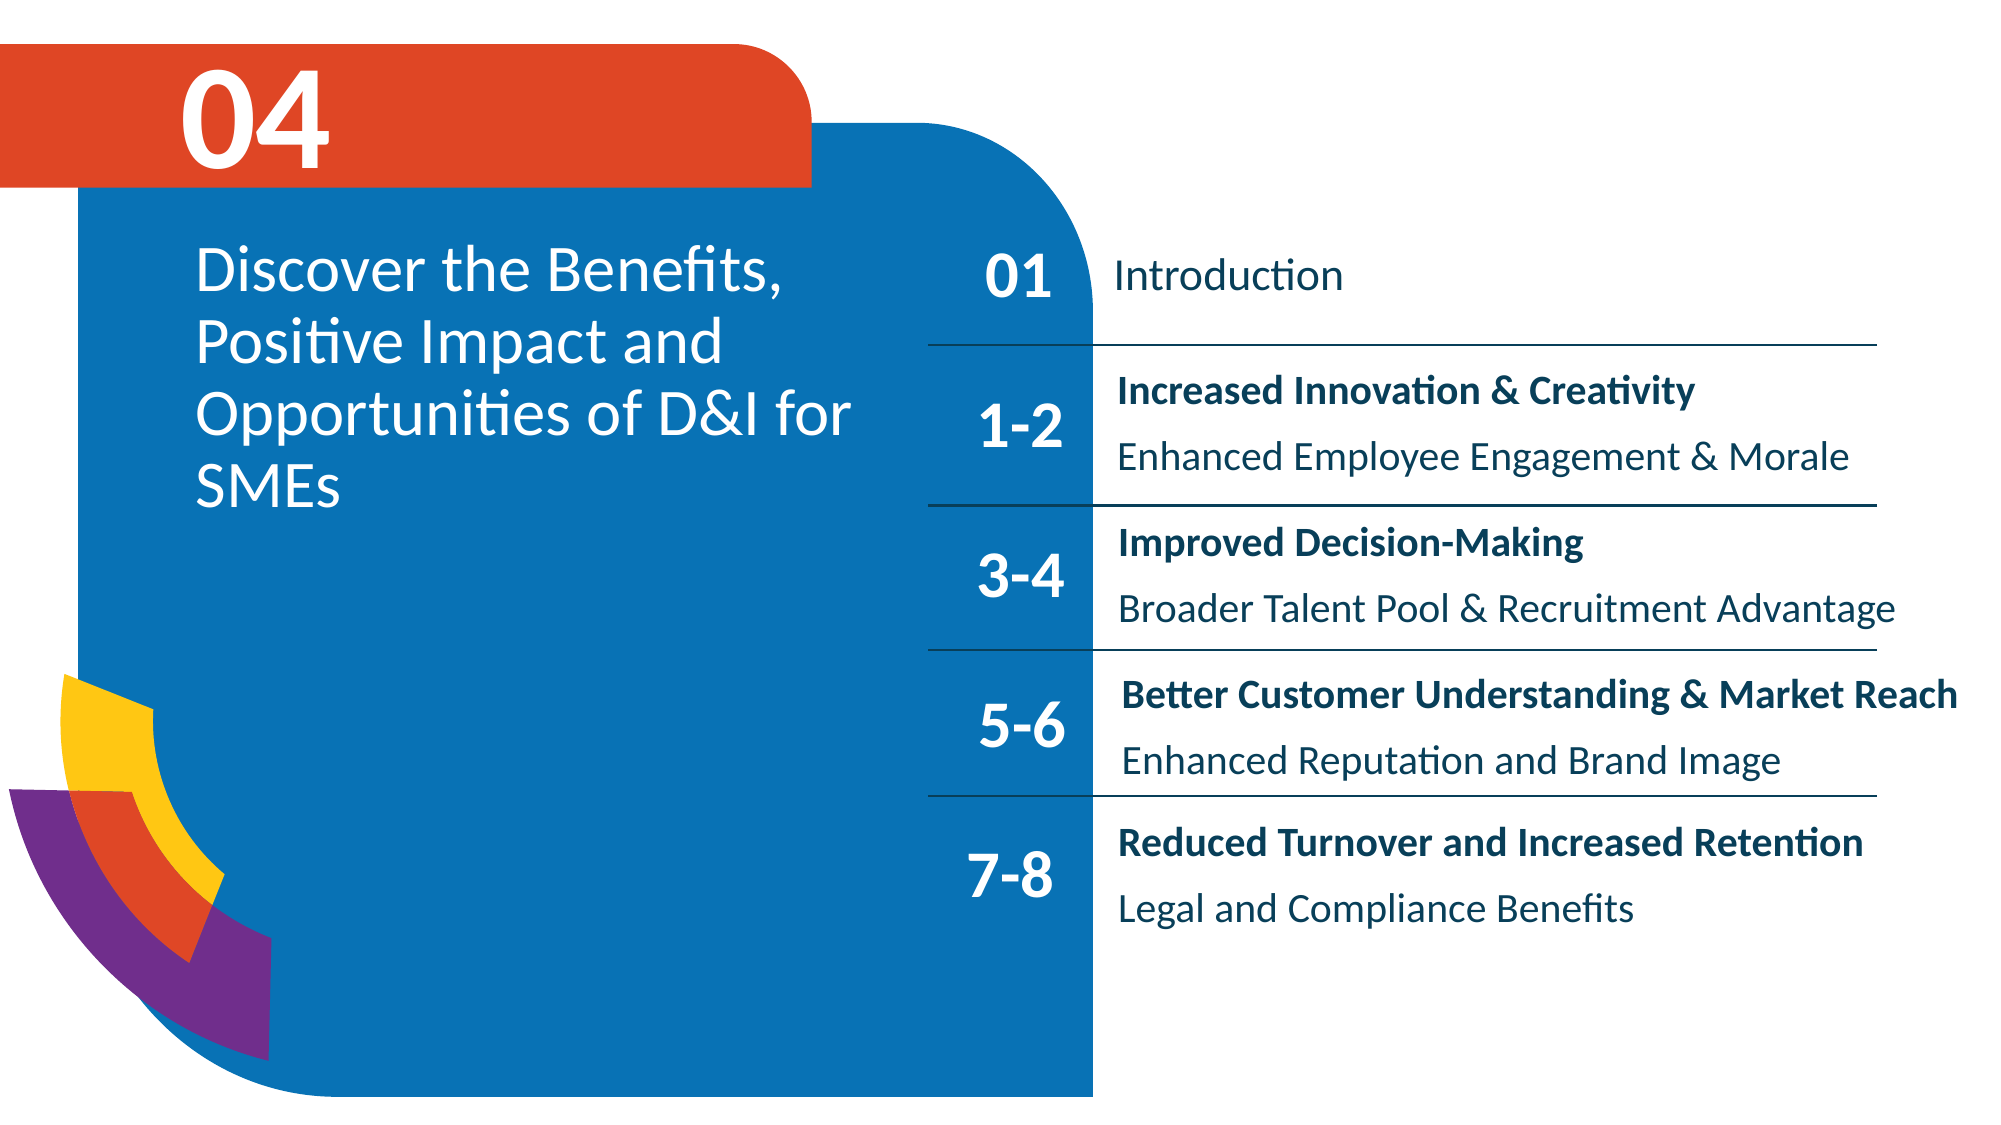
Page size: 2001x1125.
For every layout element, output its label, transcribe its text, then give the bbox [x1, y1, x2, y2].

text_box Improved Decision-Making Broader Talent Pool & Recruitment Advantage [1103, 519, 1919, 633]
text_box Discover the Benefits, Positive Impact and Opportunities of D&I for SMEs [180, 227, 940, 438]
text_box 3-4 [960, 519, 1082, 633]
text_box 5-6 [960, 669, 1085, 783]
text_box Increased Innovation & Creativity Enhanced Employee Engagement & Morale [1102, 438, 1947, 552]
text_box 1-2 [960, 369, 1081, 483]
list Introduction [1098, 219, 1832, 333]
text_box Better Customer Understanding & Market Reach Enhanced Reputation and Brand Image [1106, 706, 1983, 820]
text_box 04 [165, 31, 505, 128]
list 01 [961, 219, 1077, 333]
text_box Reduced Turnover and Increased Retention Legal and Compliance Benefits [1103, 819, 1919, 933]
text_box 7-8 [939, 819, 1082, 933]
